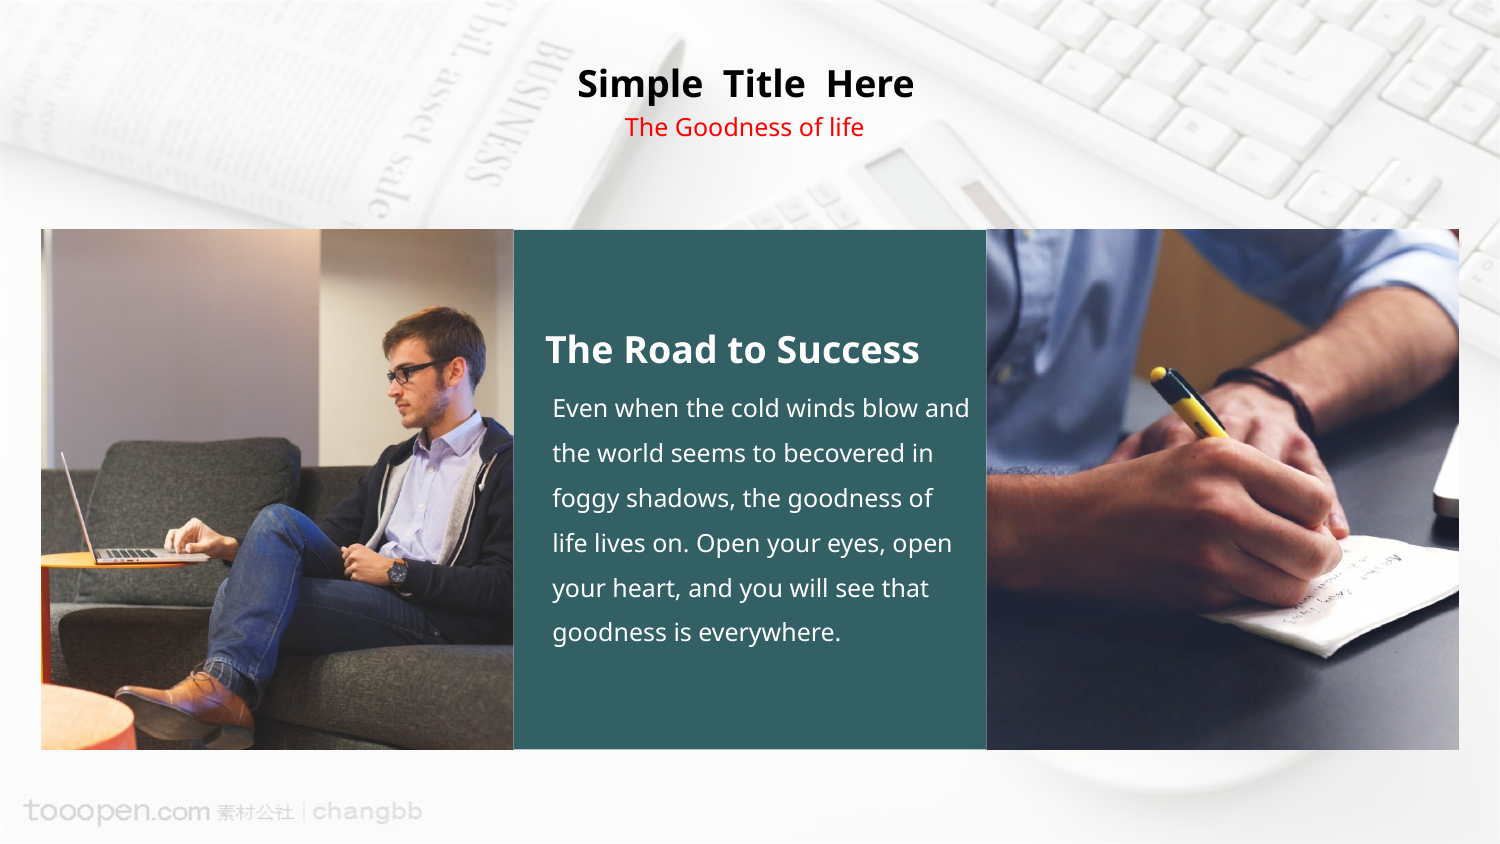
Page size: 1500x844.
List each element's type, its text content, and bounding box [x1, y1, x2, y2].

picture [40, 229, 514, 750]
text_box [543, 52, 954, 151]
picture [986, 229, 1460, 750]
text_box [514, 228, 987, 752]
text_box The Road to Success [530, 318, 936, 379]
text_box Even when the cold winds blow and the world seems to becovered in foggy shadows, the goodness of life lives on. Open your eyes, open your heart, and you will see that goodness is everywhere. [537, 370, 981, 655]
